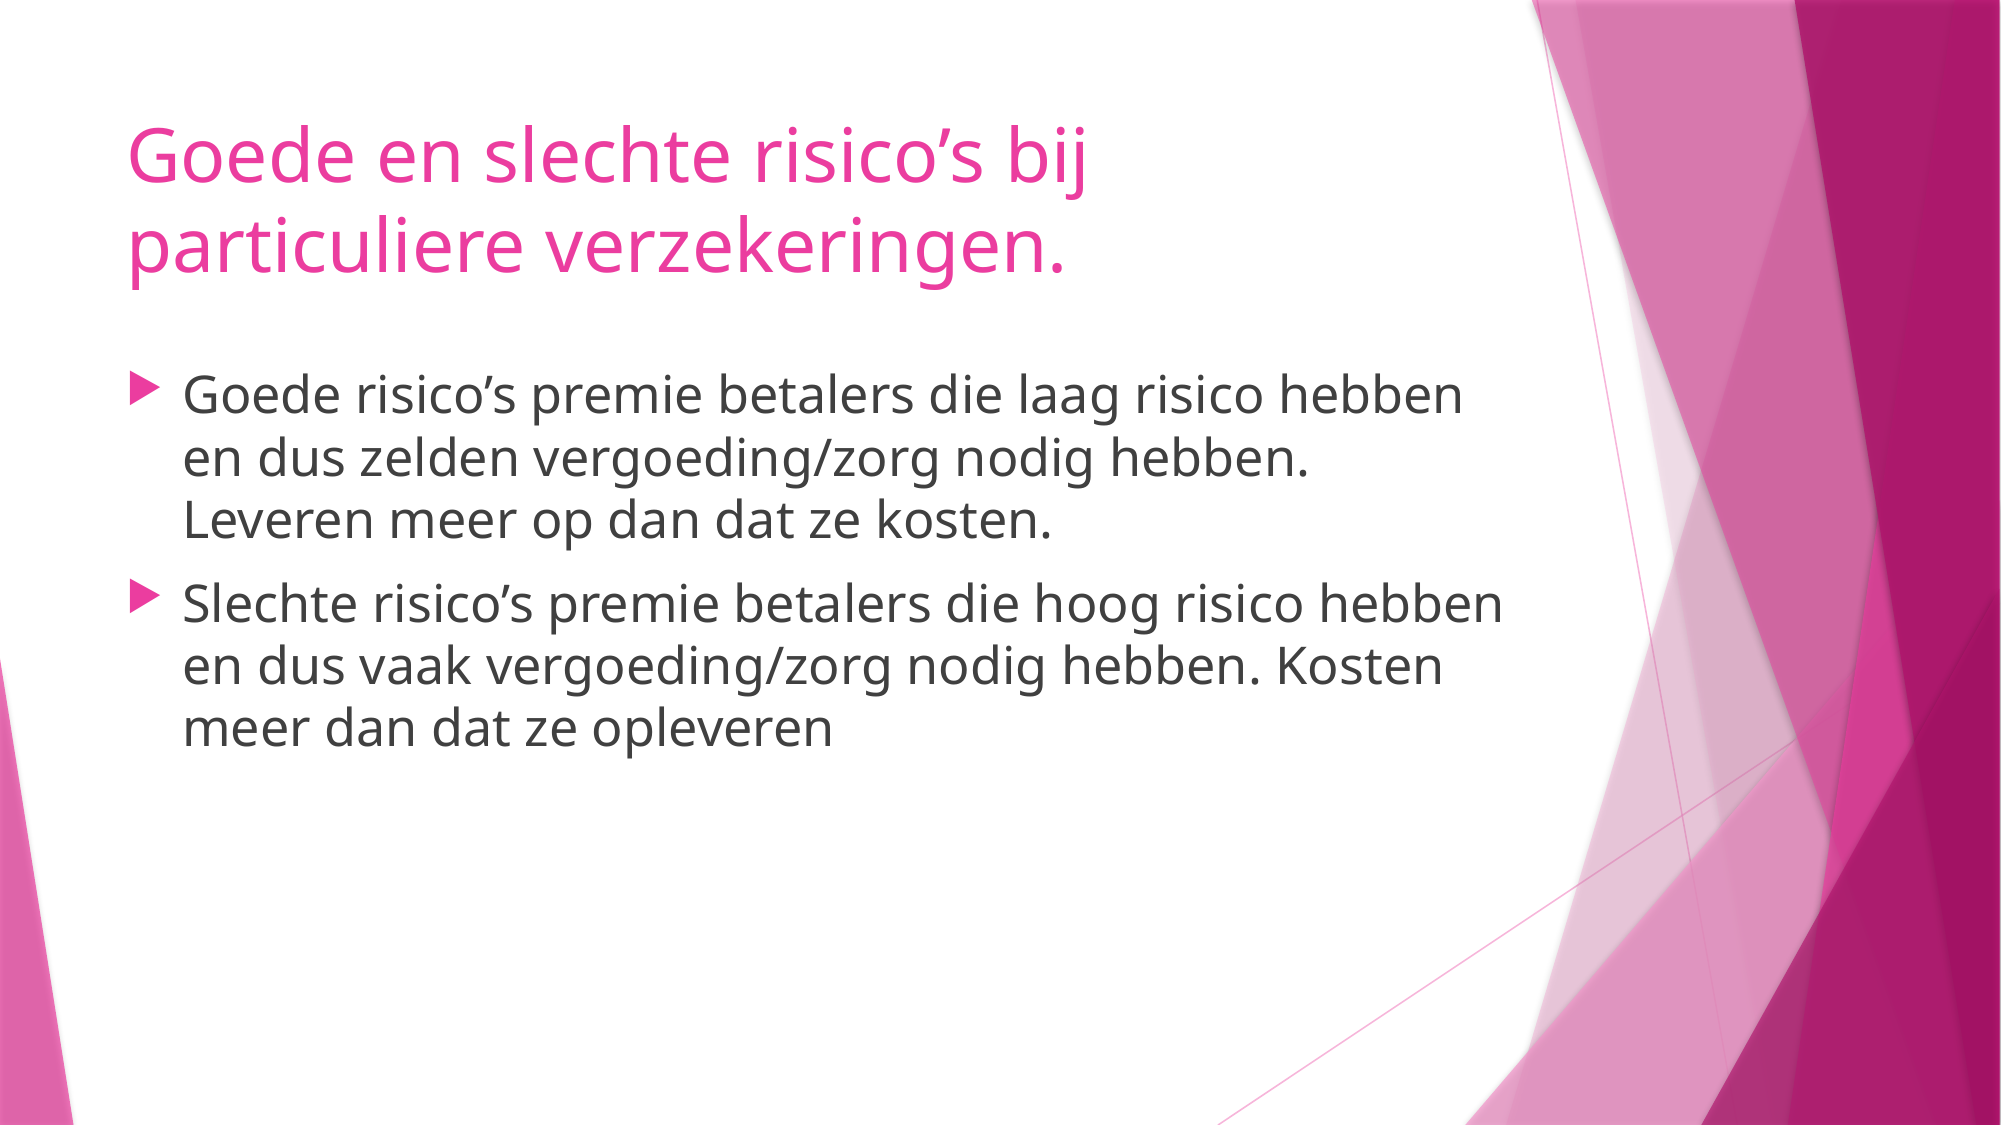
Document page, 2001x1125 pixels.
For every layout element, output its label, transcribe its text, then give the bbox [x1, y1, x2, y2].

title Goede en slechte risico’s bij particuliere verzekeringen. [111, 99, 1522, 317]
list Goede risico’s premie betalers die laag risico hebben en dus zelden vergoeding/zorg nodig hebben. Leveren meer op dan dat ze kosten. Slechte risico’s premie betalers die hoog risico hebben en dus vaak vergoeding/zorg nodig hebben. Kosten meer dan dat ze opleveren [111, 354, 1522, 992]
